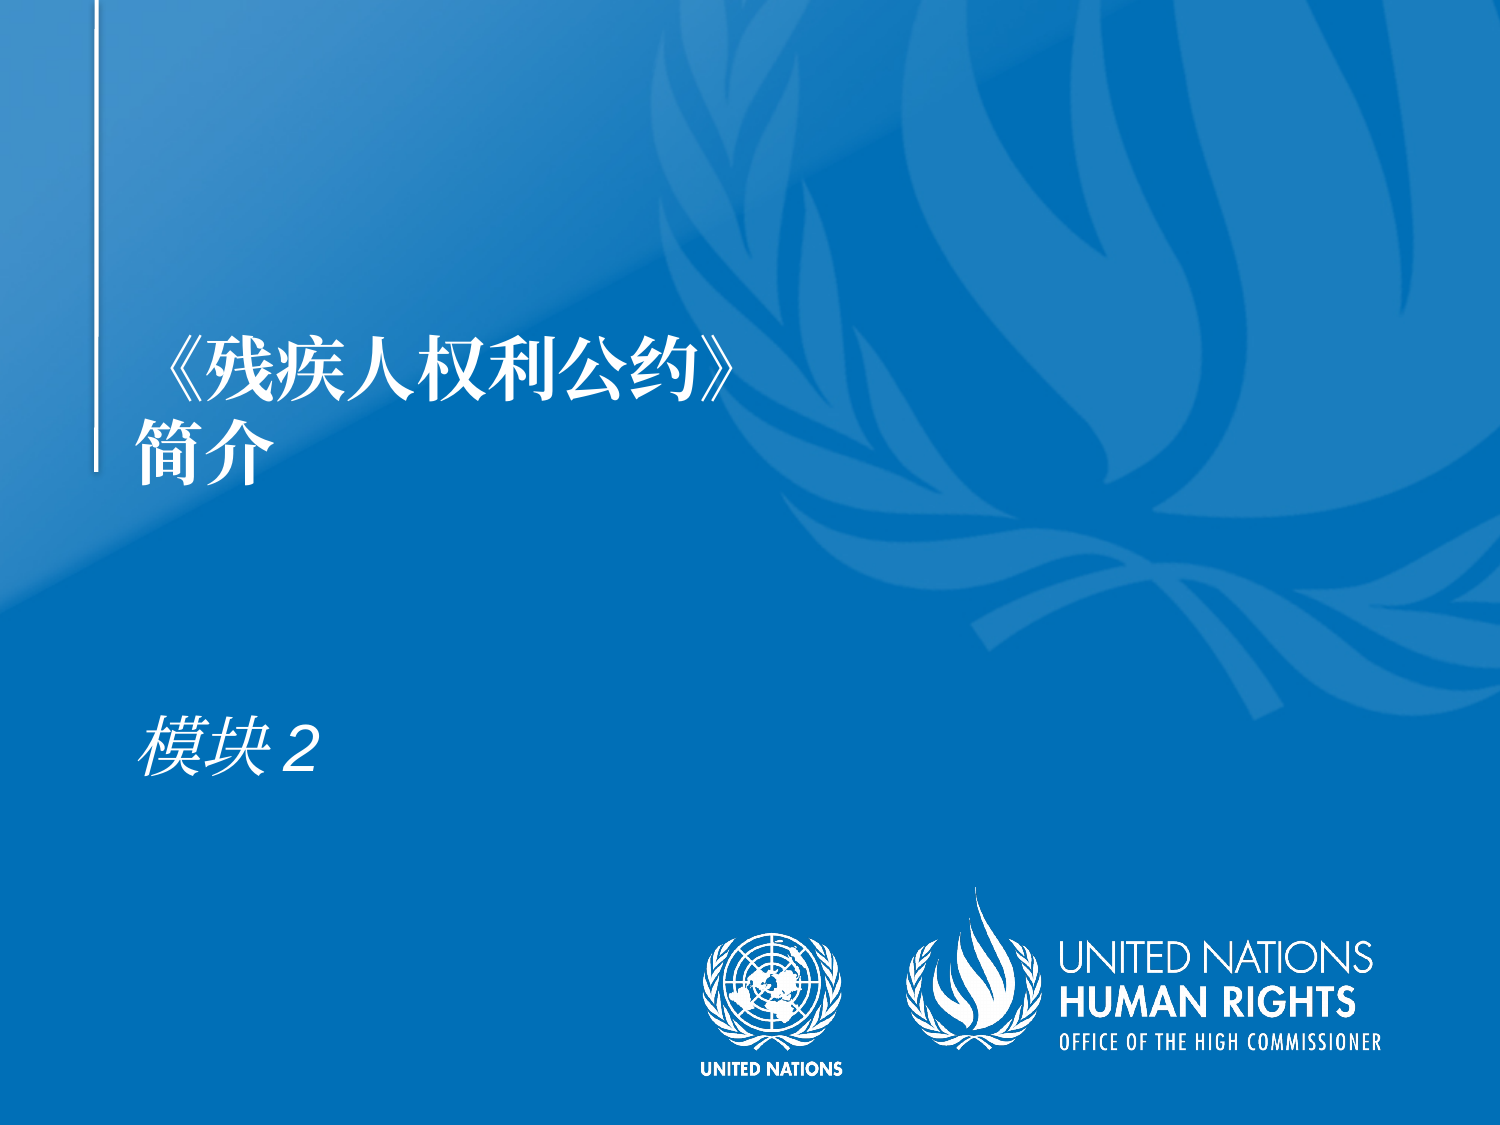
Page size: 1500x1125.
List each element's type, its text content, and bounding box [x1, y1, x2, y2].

subtitle 模块2 [118, 696, 1200, 858]
title 《残疾人权利公约》 简介 [118, 316, 1325, 506]
picture [0, 0, 1500, 1125]
